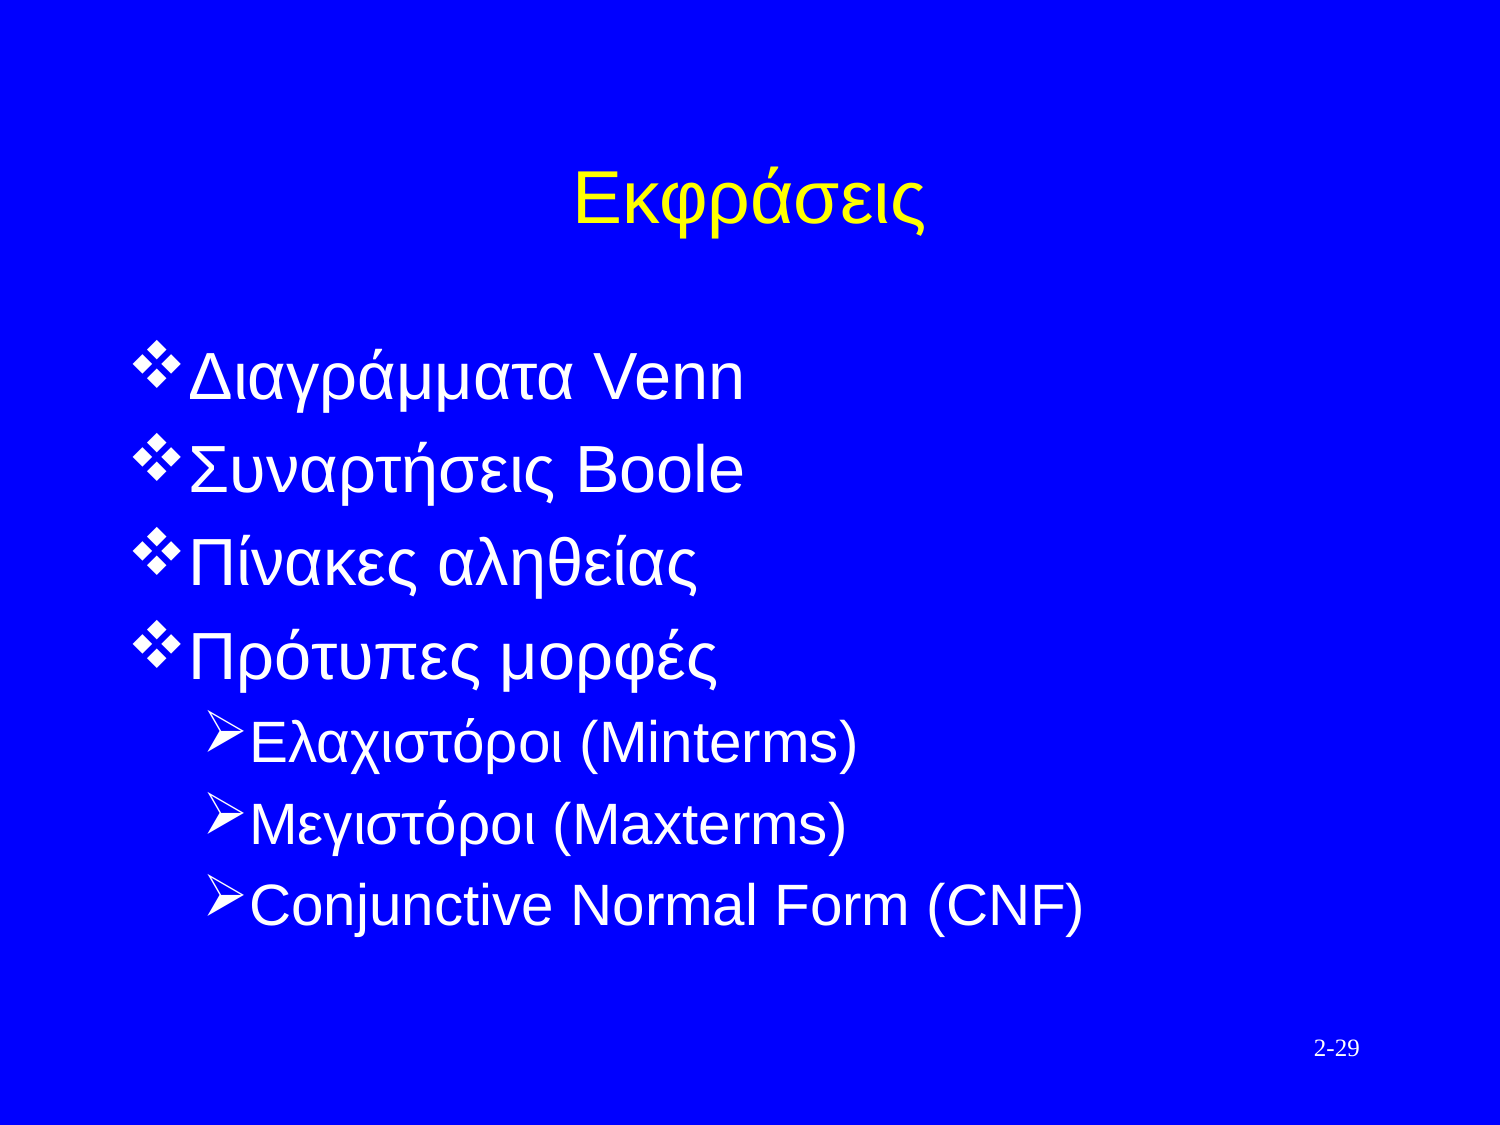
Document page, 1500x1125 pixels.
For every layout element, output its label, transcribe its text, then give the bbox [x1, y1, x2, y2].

list Διαγράμματα Venn Συναρτήσεις Boole Πίνακες αληθείας Πρότυπες μορφές Ελαχιστόροι (Minterms) Μεγιστόροι (Maxterms) Conjunctive Normal Form (CNF) [112, 324, 1388, 1001]
title Εκφράσεις [112, 99, 1388, 288]
